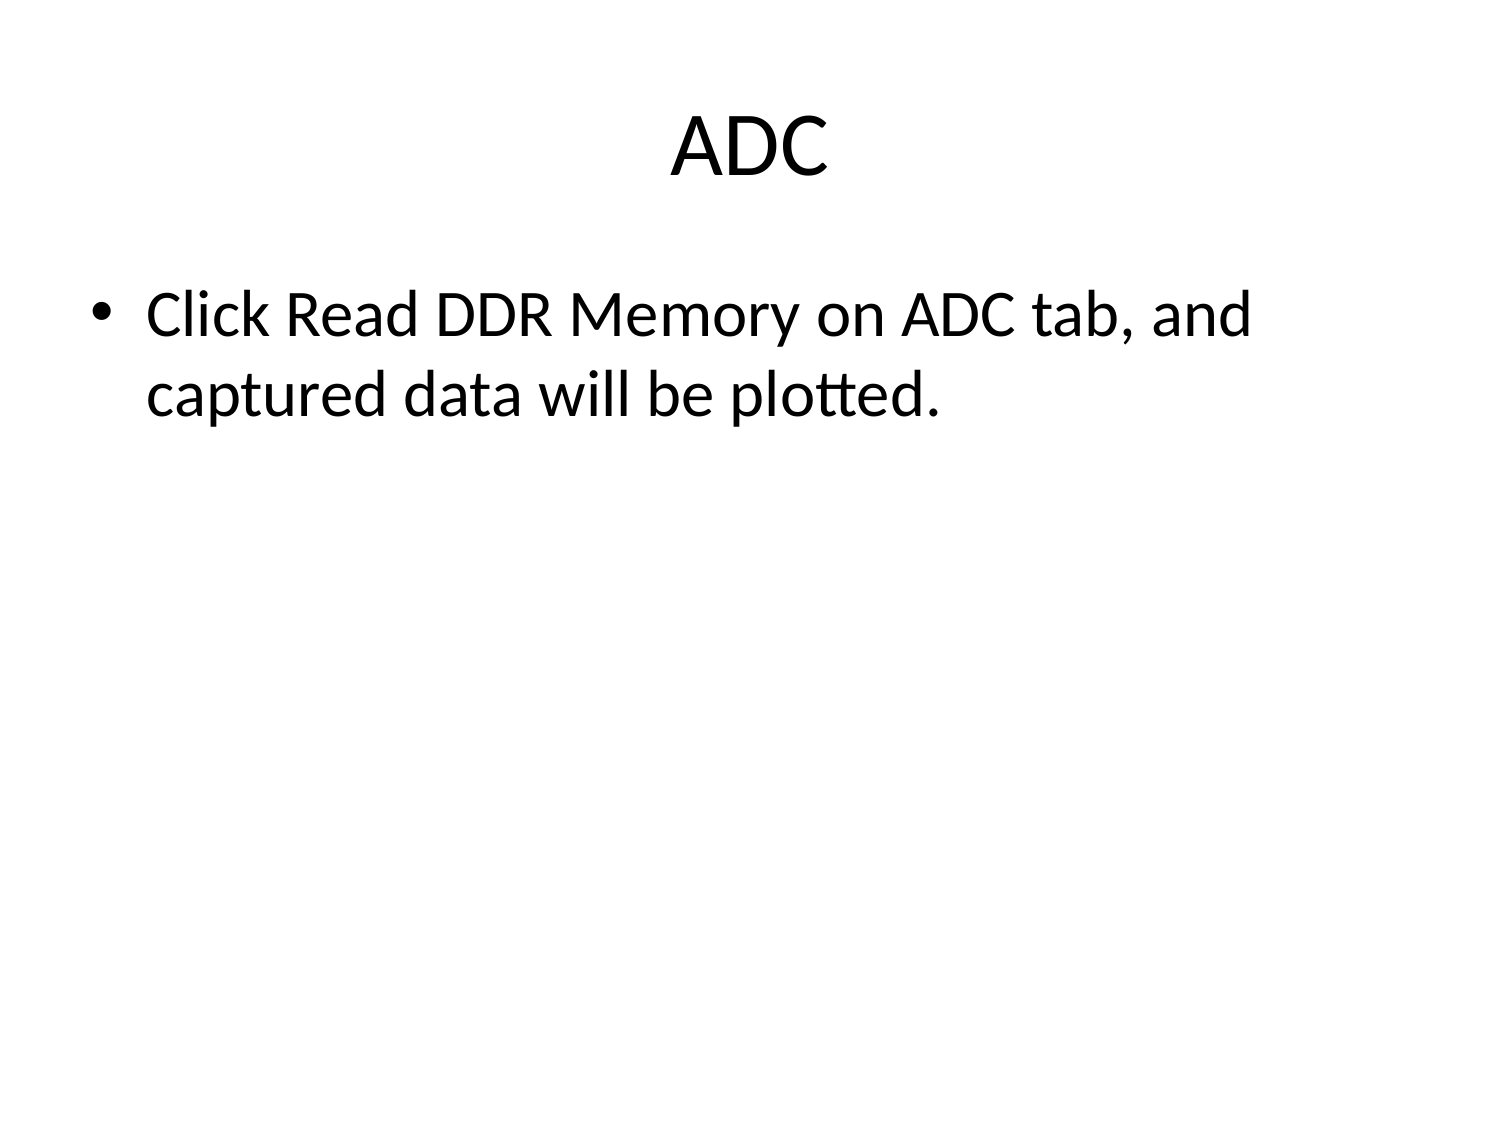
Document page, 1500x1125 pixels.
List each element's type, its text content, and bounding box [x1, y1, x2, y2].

list Click Read DDR Memory on ADC tab, and captured data will be plotted. [75, 262, 1425, 1005]
title ADC [75, 45, 1425, 233]
